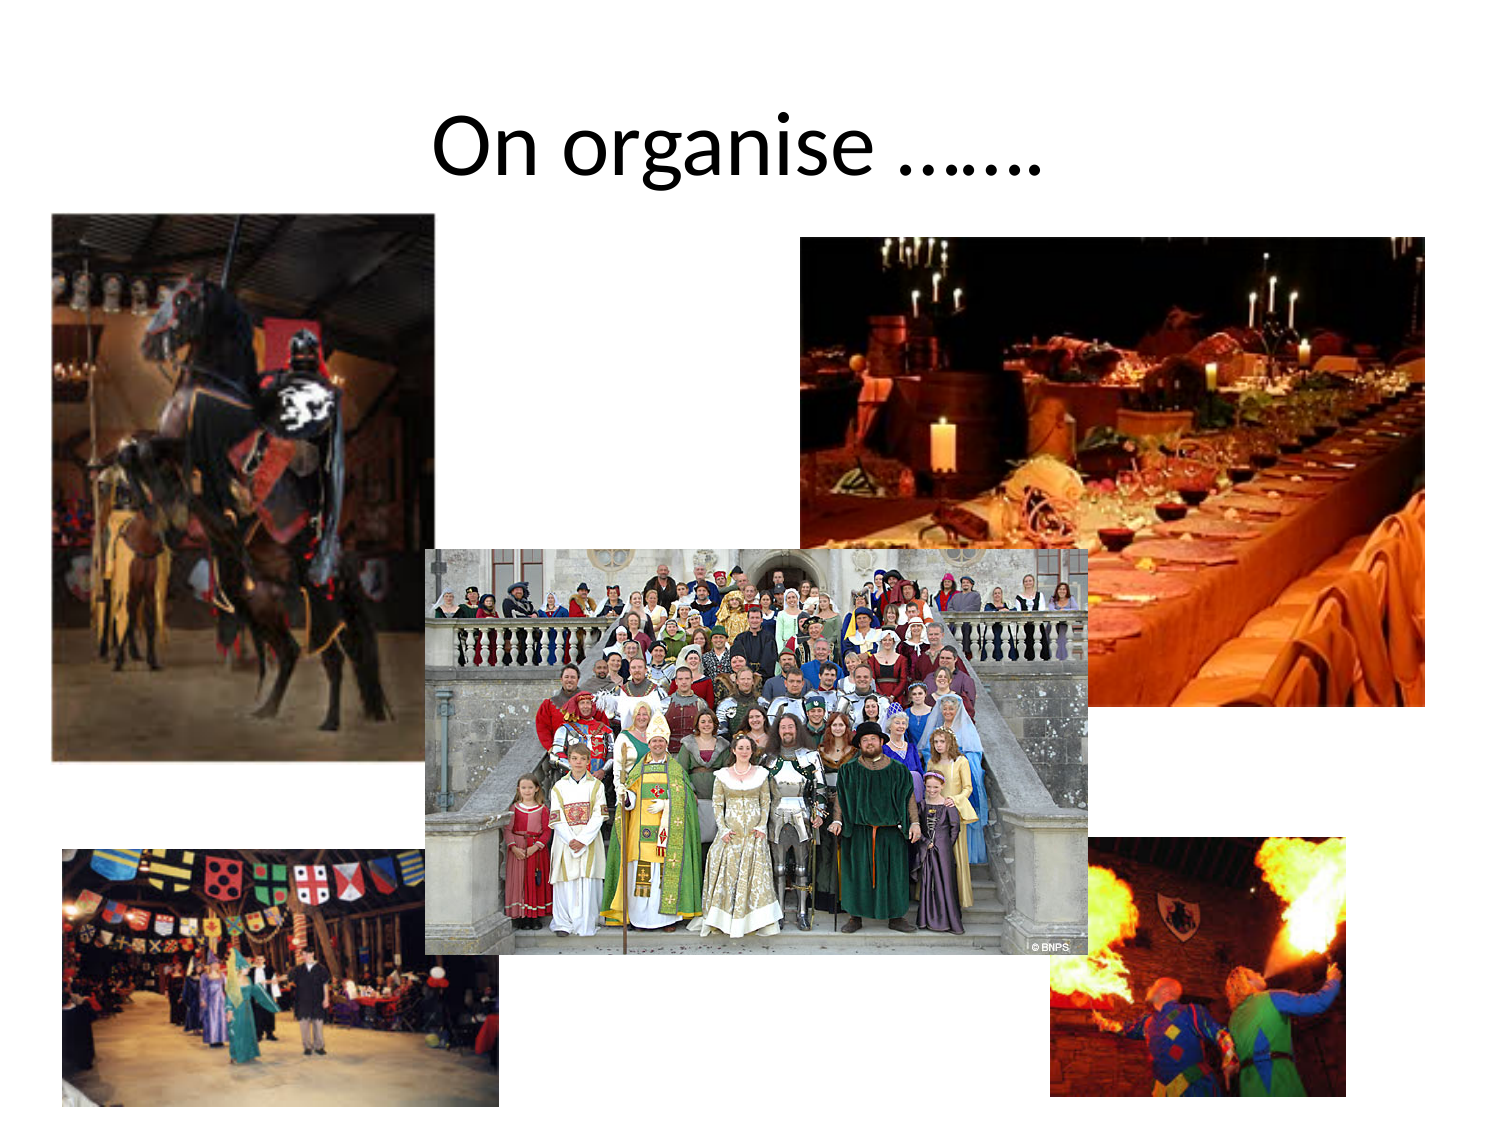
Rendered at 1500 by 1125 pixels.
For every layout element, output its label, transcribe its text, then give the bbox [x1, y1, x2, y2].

picture [62, 849, 499, 1107]
title On organise ……. [75, 45, 1425, 233]
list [424, 549, 1088, 956]
picture [49, 212, 438, 765]
picture [799, 237, 1426, 707]
picture [1049, 837, 1346, 1098]
